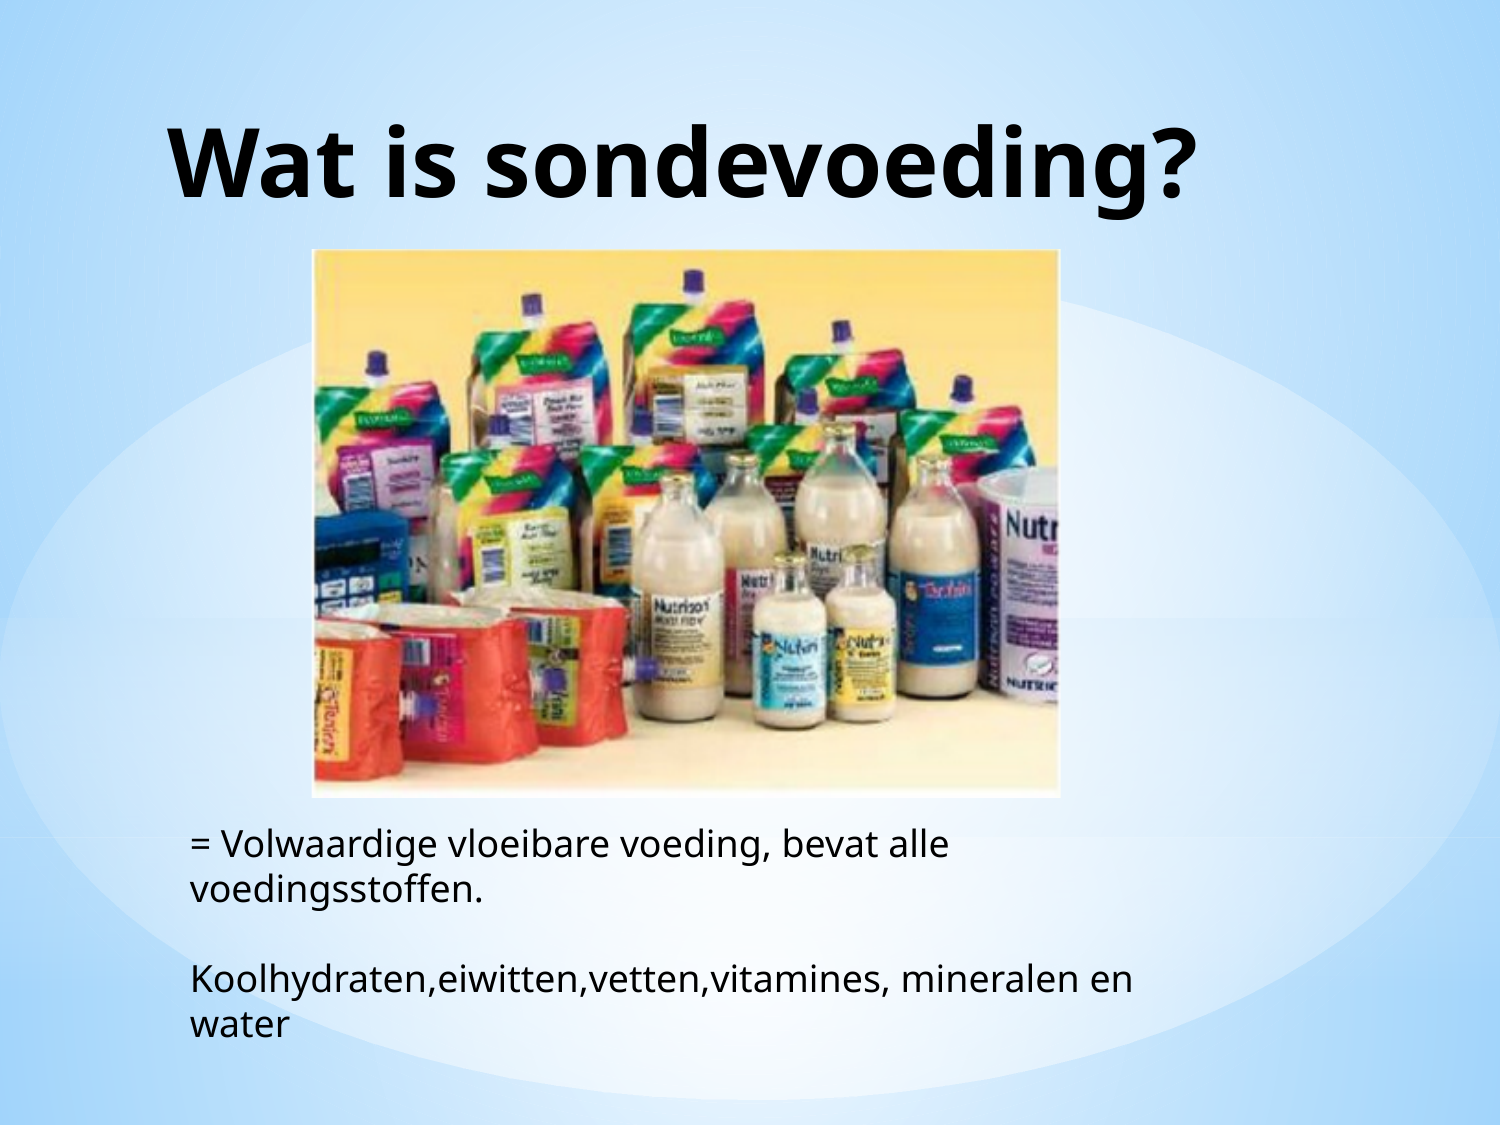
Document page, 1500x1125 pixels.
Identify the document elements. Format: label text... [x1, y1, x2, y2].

text_box = Volwaardige vloeibare voeding, bevat alle voedingsstoffen. Koolhydraten,eiwitten,vetten,vitamines, mineralen en water [174, 812, 1221, 1125]
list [311, 249, 1061, 800]
title Wat is sondevoeding? [152, 94, 1221, 282]
